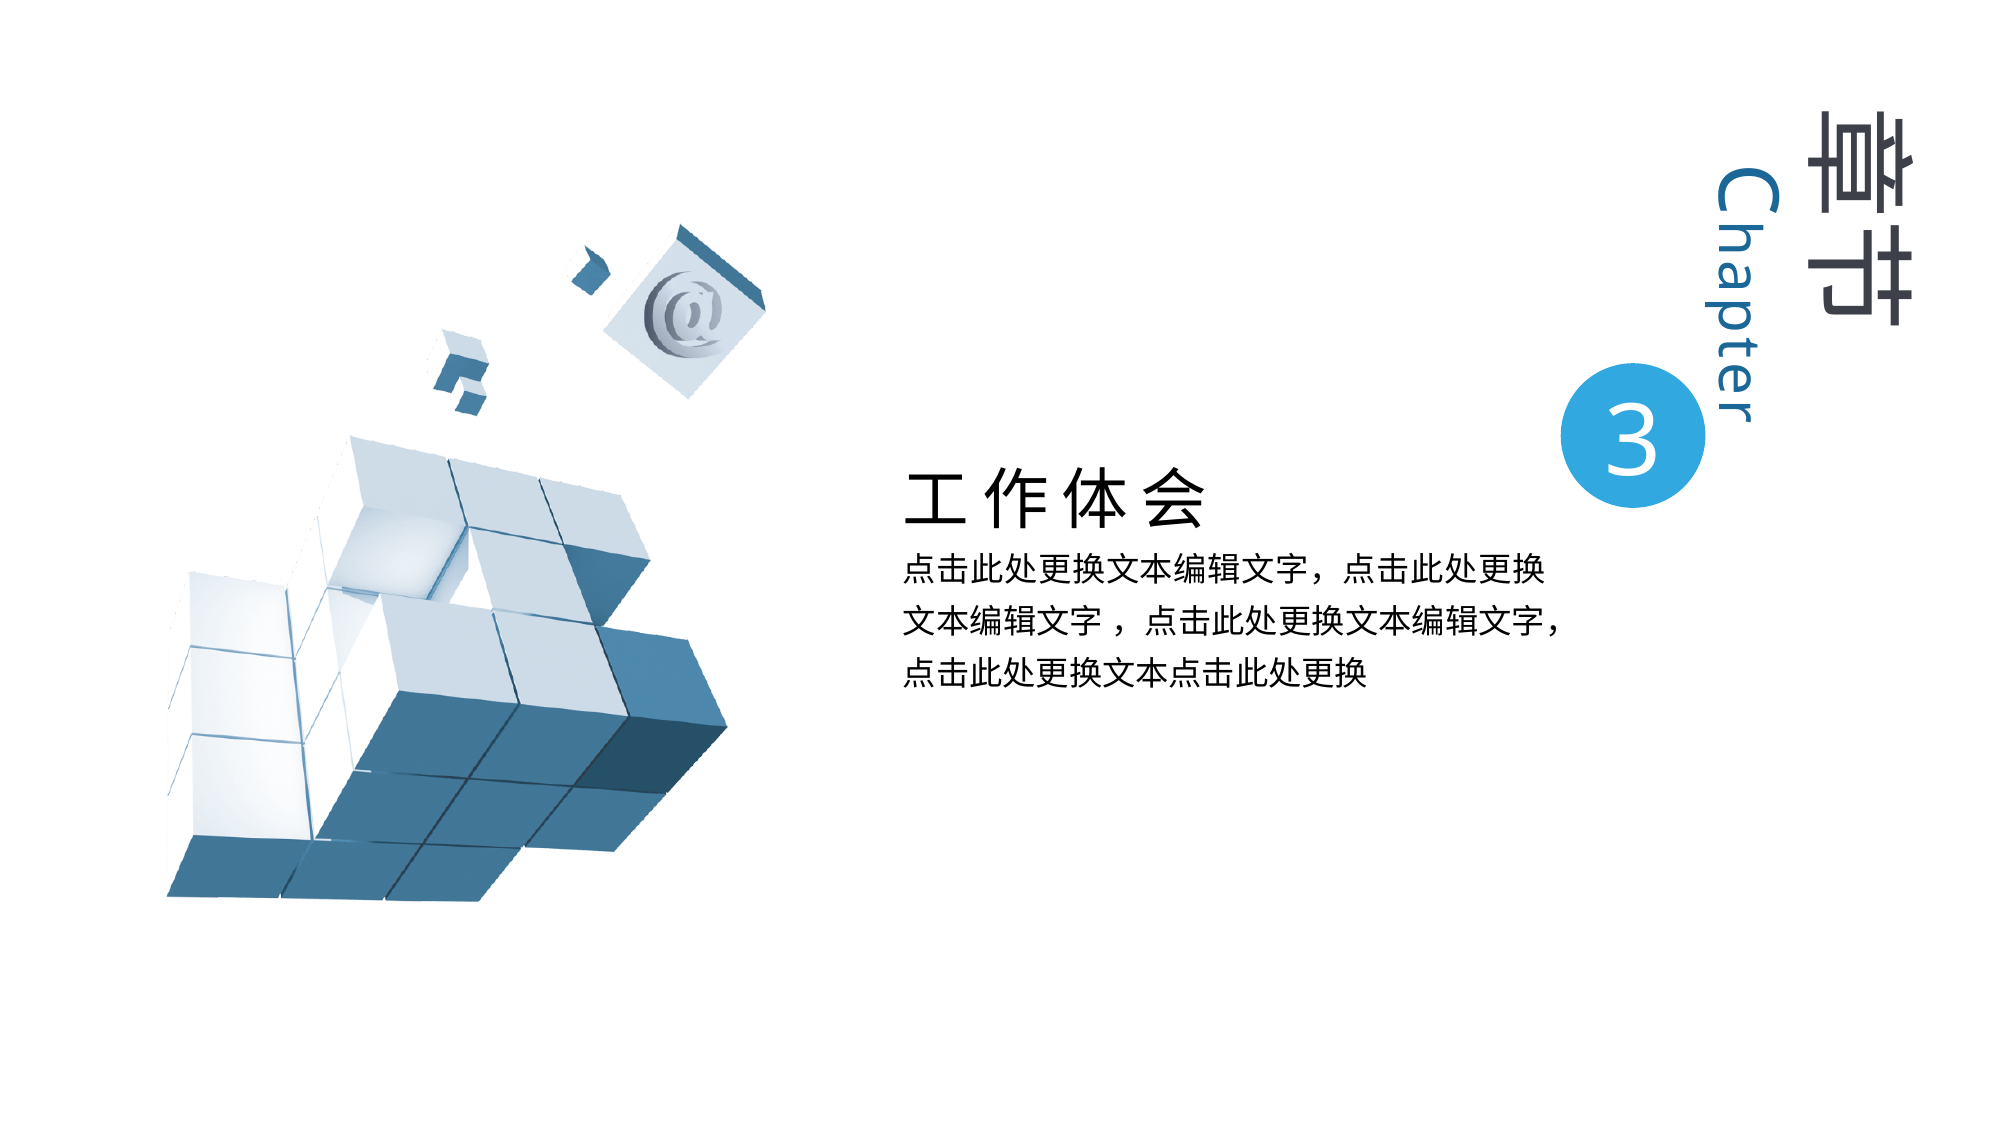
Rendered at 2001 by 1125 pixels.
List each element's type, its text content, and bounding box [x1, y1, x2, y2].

text_box 工作体会 点击此处更换文本编辑文字，点击此处更换文本编辑文字 ，点击此处更换文本编辑文字，点击此处更换文本点击此处更换 [903, 432, 1547, 839]
picture [166, 223, 766, 902]
text_box Chapter [1691, 163, 1814, 739]
text_box 3 [1559, 362, 1707, 509]
text_box 章节 [1778, 91, 1946, 364]
